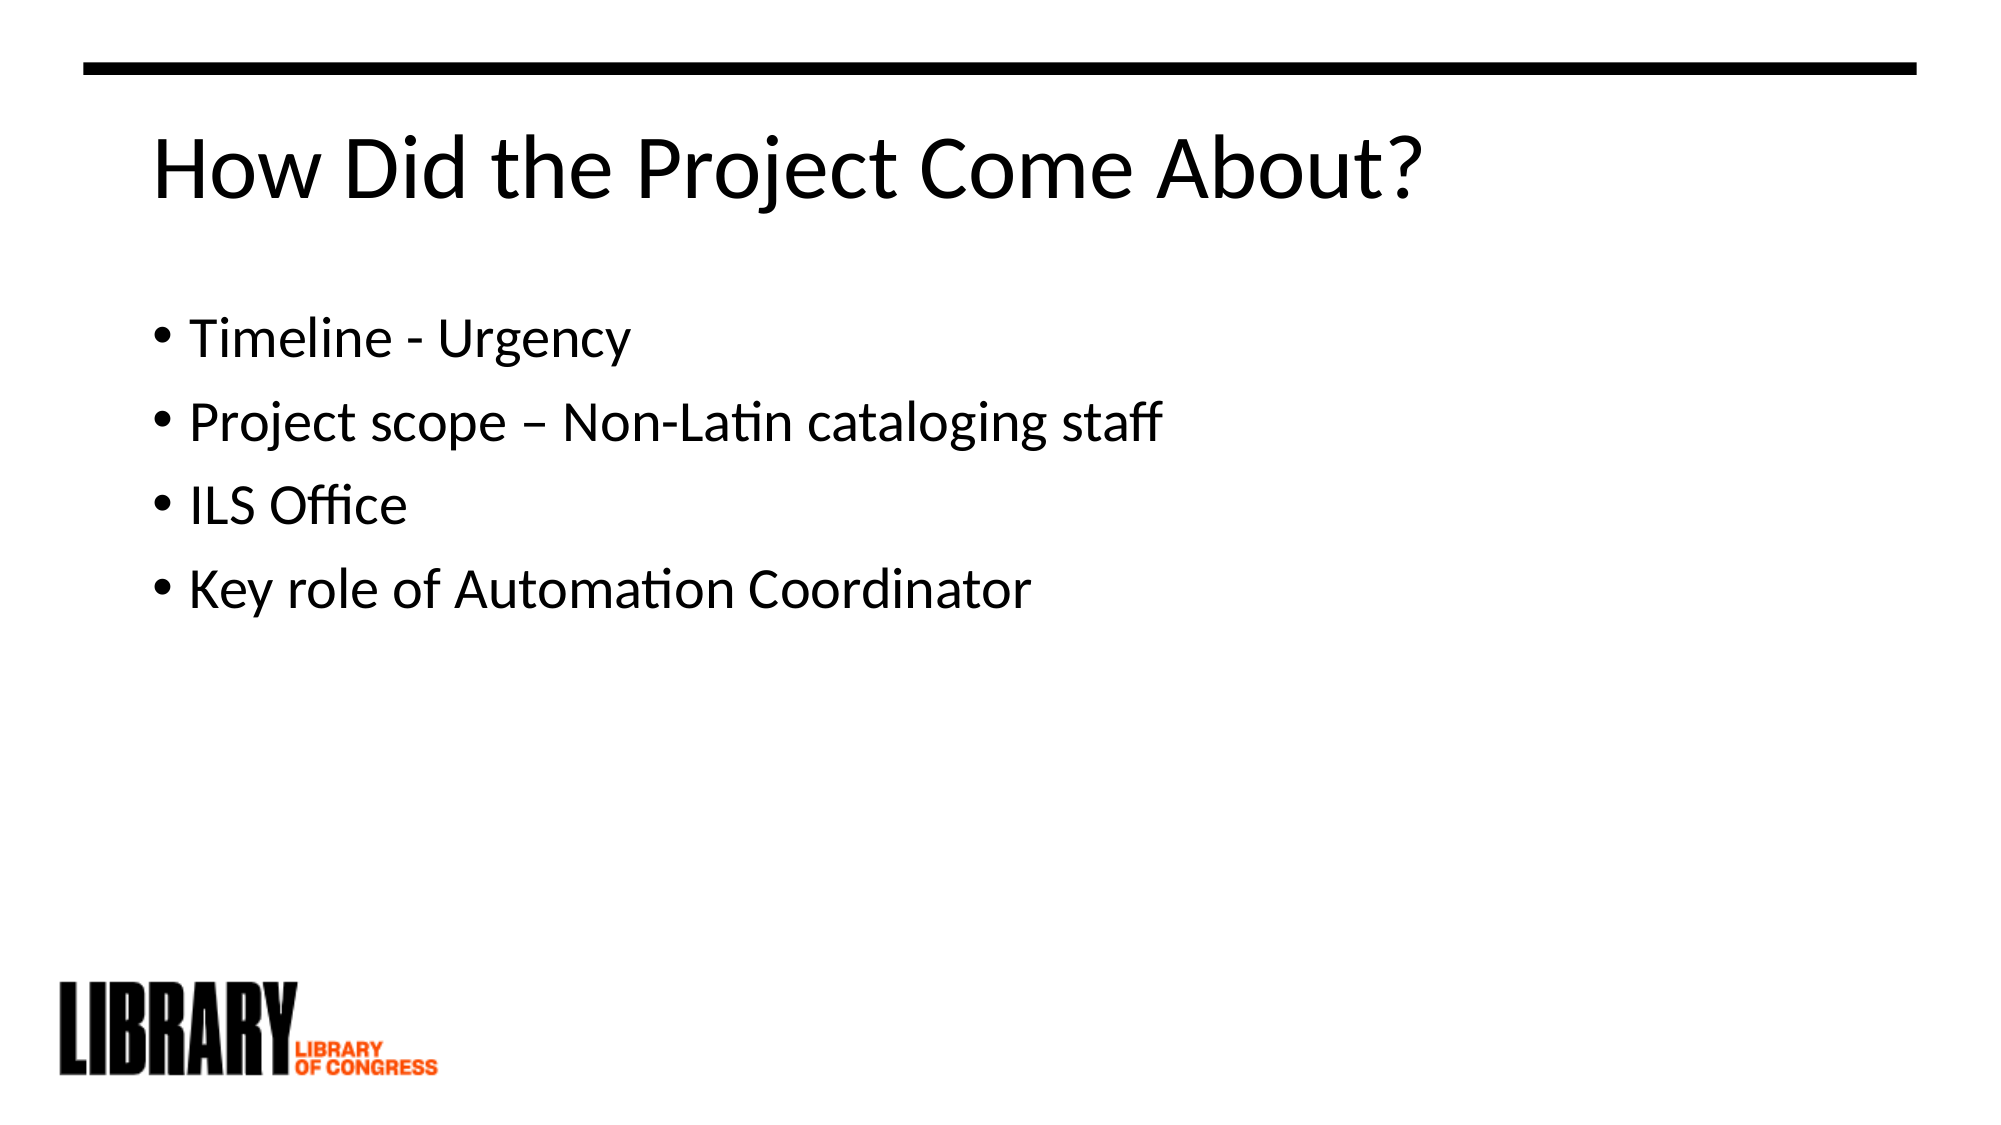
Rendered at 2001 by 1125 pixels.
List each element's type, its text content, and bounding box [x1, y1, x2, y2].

title How Did the Project Come About? [137, 59, 1863, 278]
picture [46, 968, 454, 1088]
list Timeline - Urgency Project scope – Non-Latin cataloging staff ILS Office Key role of Automation Coordinator [137, 299, 1863, 1014]
